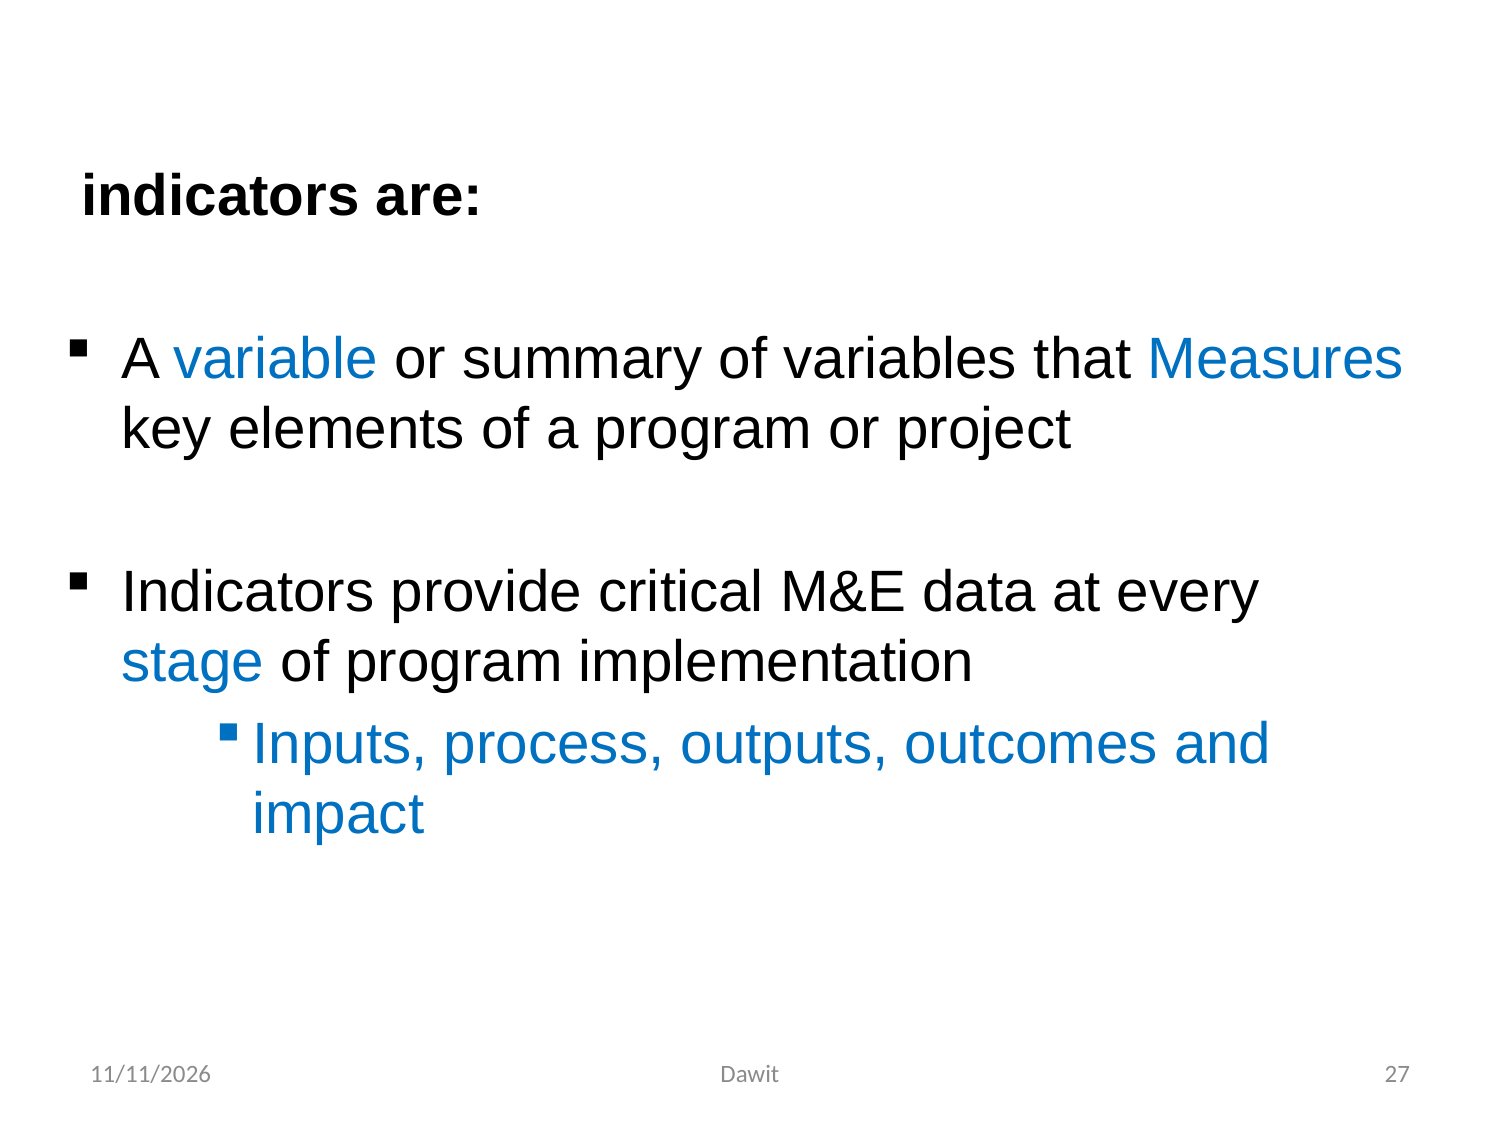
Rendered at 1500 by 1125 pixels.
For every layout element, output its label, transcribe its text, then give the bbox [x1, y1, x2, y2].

slide_number 27 [1074, 1042, 1425, 1103]
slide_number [75, 1042, 425, 1103]
footer Dawit [512, 1042, 988, 1103]
list indicators are: A variable or summary of variables that Measures key elements of a program or project Indicators provide critical M&E data at every stage of program implementation Inputs, process, outputs, outcomes and impact [50, 149, 1425, 1005]
